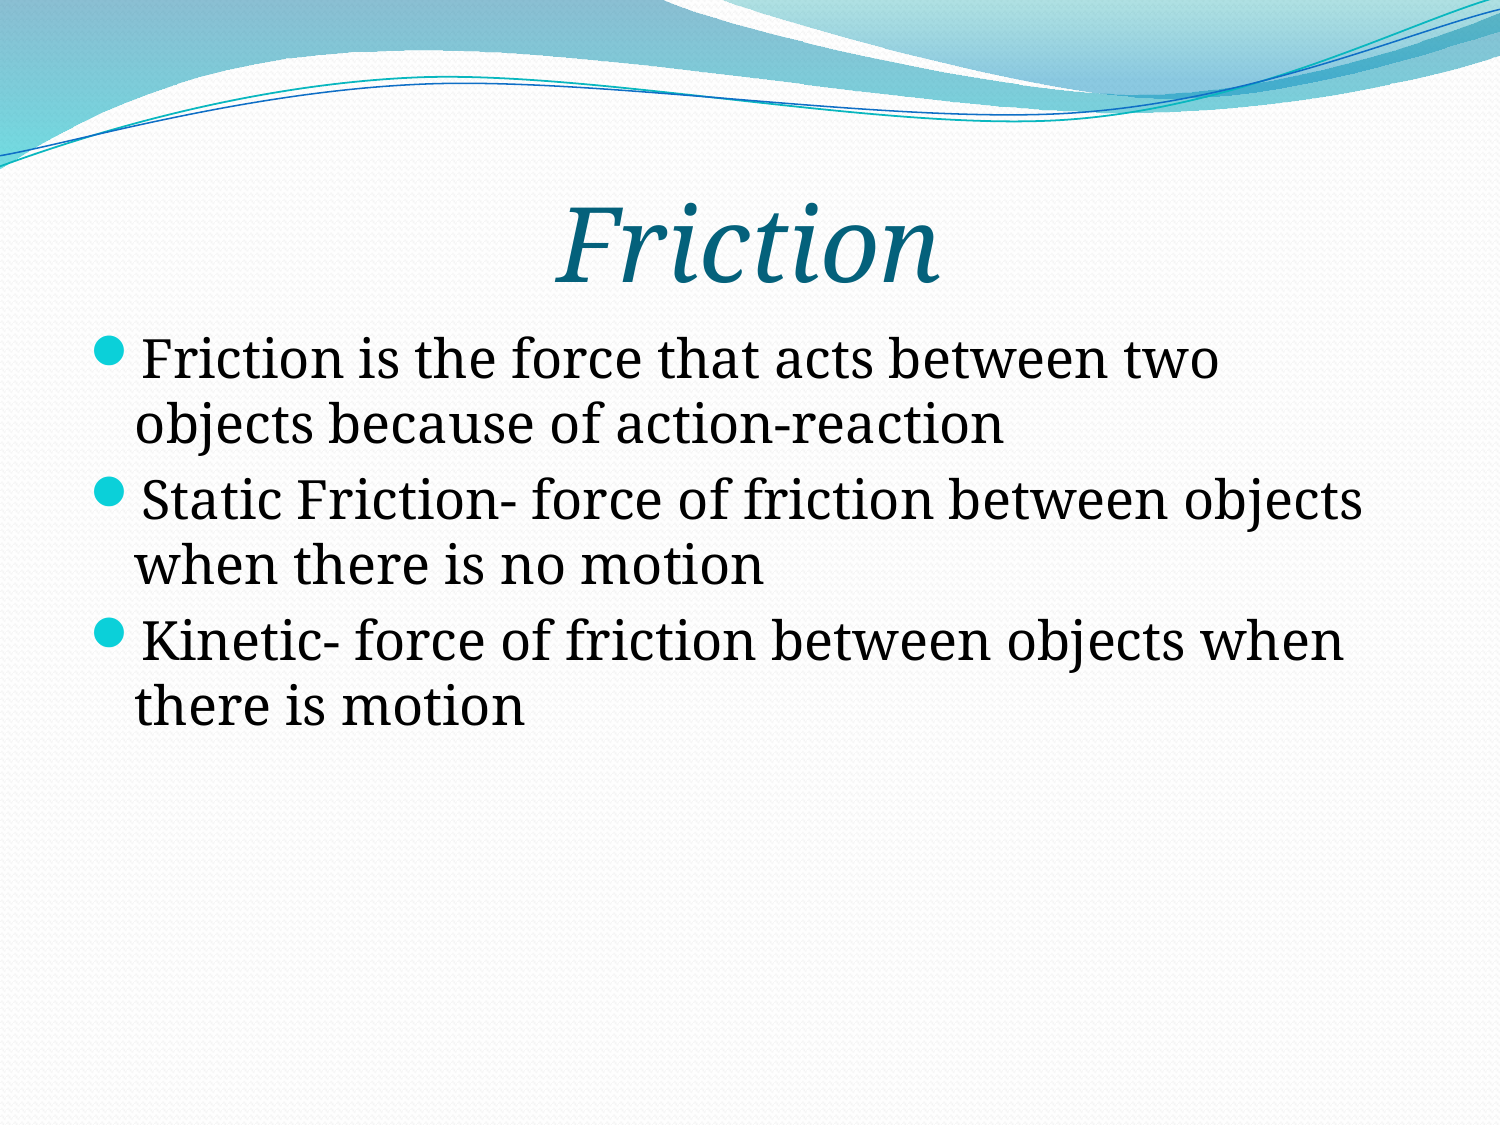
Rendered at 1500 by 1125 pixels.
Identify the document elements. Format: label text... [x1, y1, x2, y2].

title Friction [75, 115, 1425, 303]
list Friction is the force that acts between two objects because of action-reaction Static Friction- force of friction between objects when there is no motion Kinetic- force of friction between objects when there is motion [75, 317, 1425, 1038]
